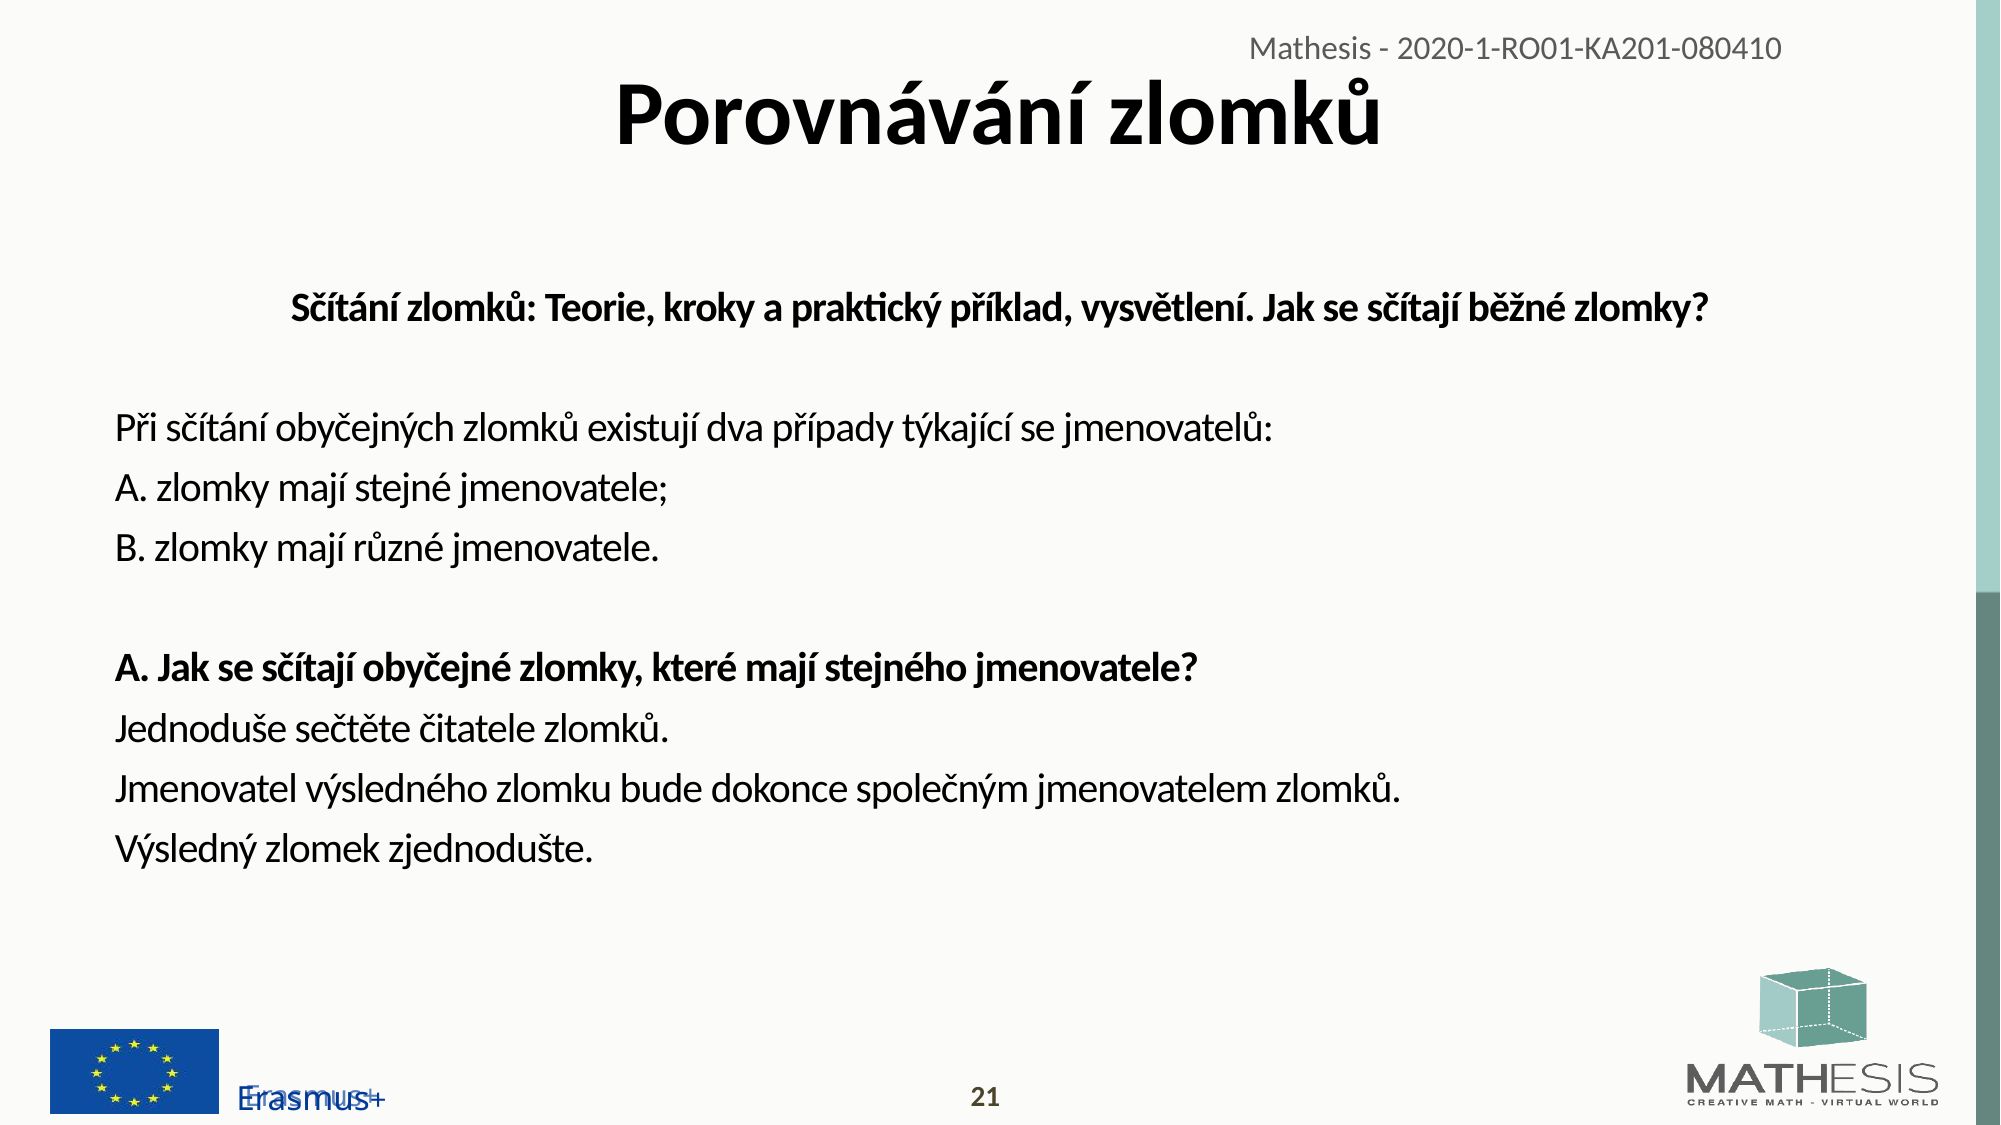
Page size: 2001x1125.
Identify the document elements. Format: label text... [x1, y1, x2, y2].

picture [50, 1029, 219, 1114]
list Sčítání zlomků: Teorie, kroky a praktický příklad, vysvětlení. Jak se sčítají běžné zlomky? Při sčítání obyčejných zlomků existují dva případy týkající se jmenovatelů: A. zlomky mají stejné jmenovatele; B. zlomky mají různé jmenovatele. A. Jak se sčítají obyčejné zlomky, které mají stejného jmenovatele? Jednoduše sečtěte čitatele zlomků. Jmenovatel výsledného zlomku bude dokonce společným jmenovatelem zlomků. Výsledný zlomek zjednodušte. [99, 262, 1900, 1005]
title Porovnávání zlomků [99, 45, 1900, 233]
